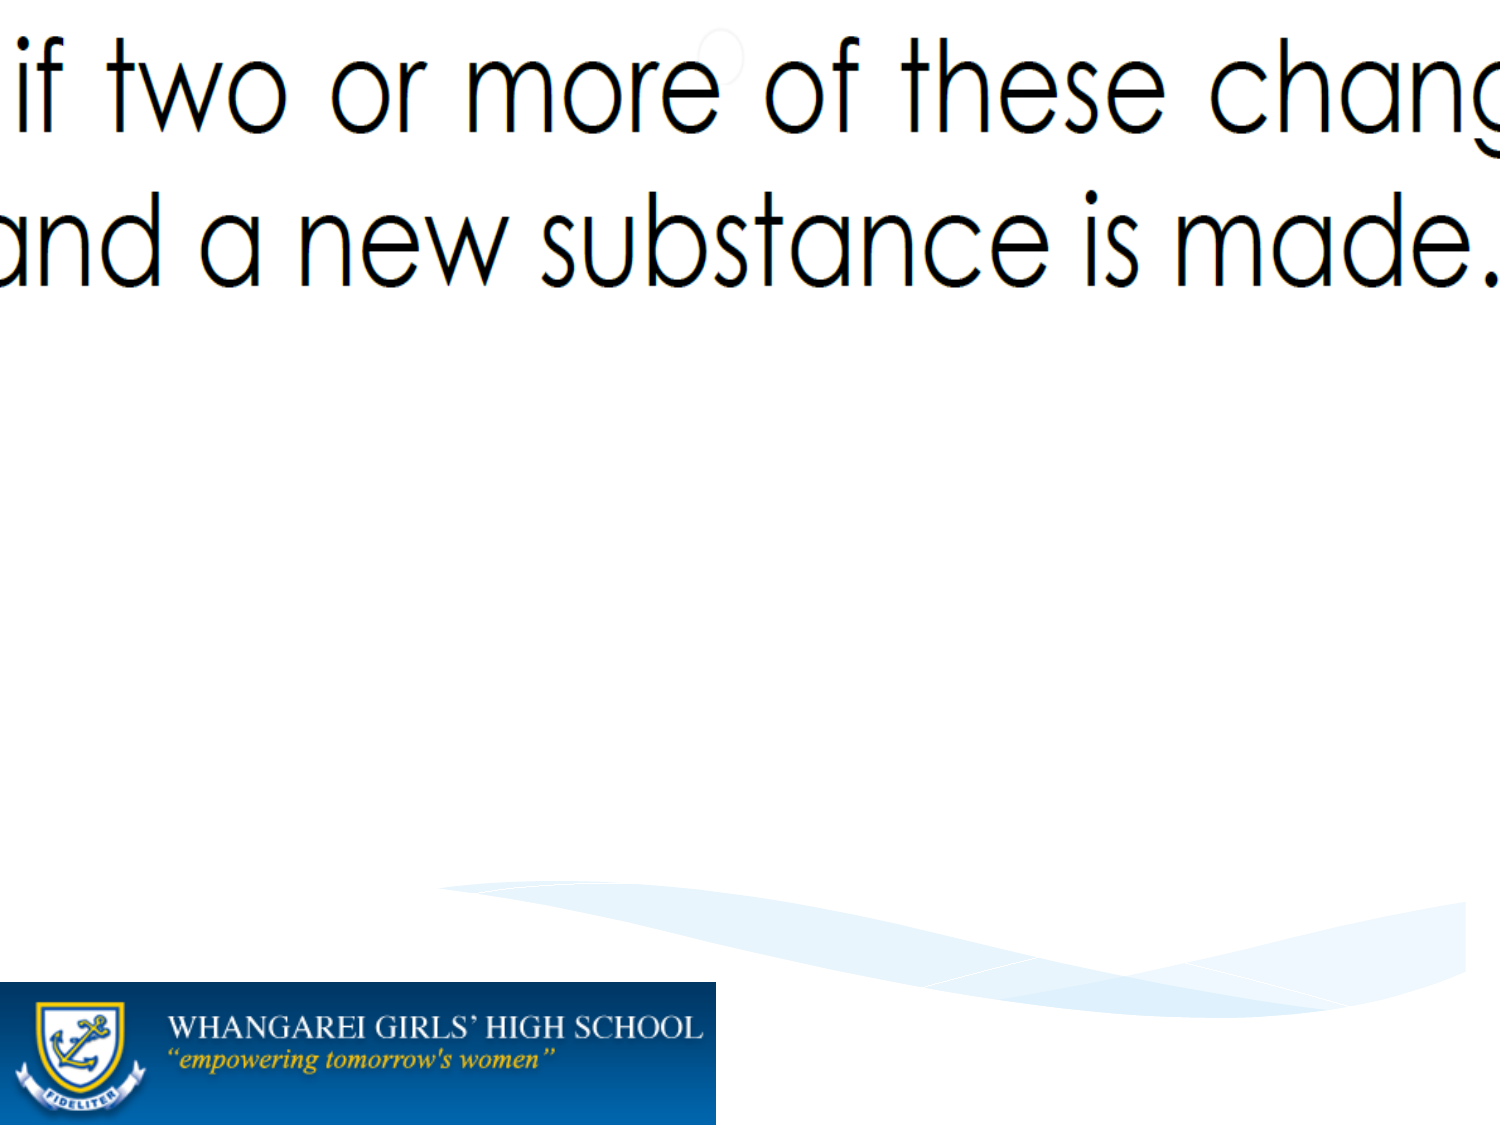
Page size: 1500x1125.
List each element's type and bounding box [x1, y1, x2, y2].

picture [0, 982, 716, 1125]
picture [0, 24, 1500, 327]
